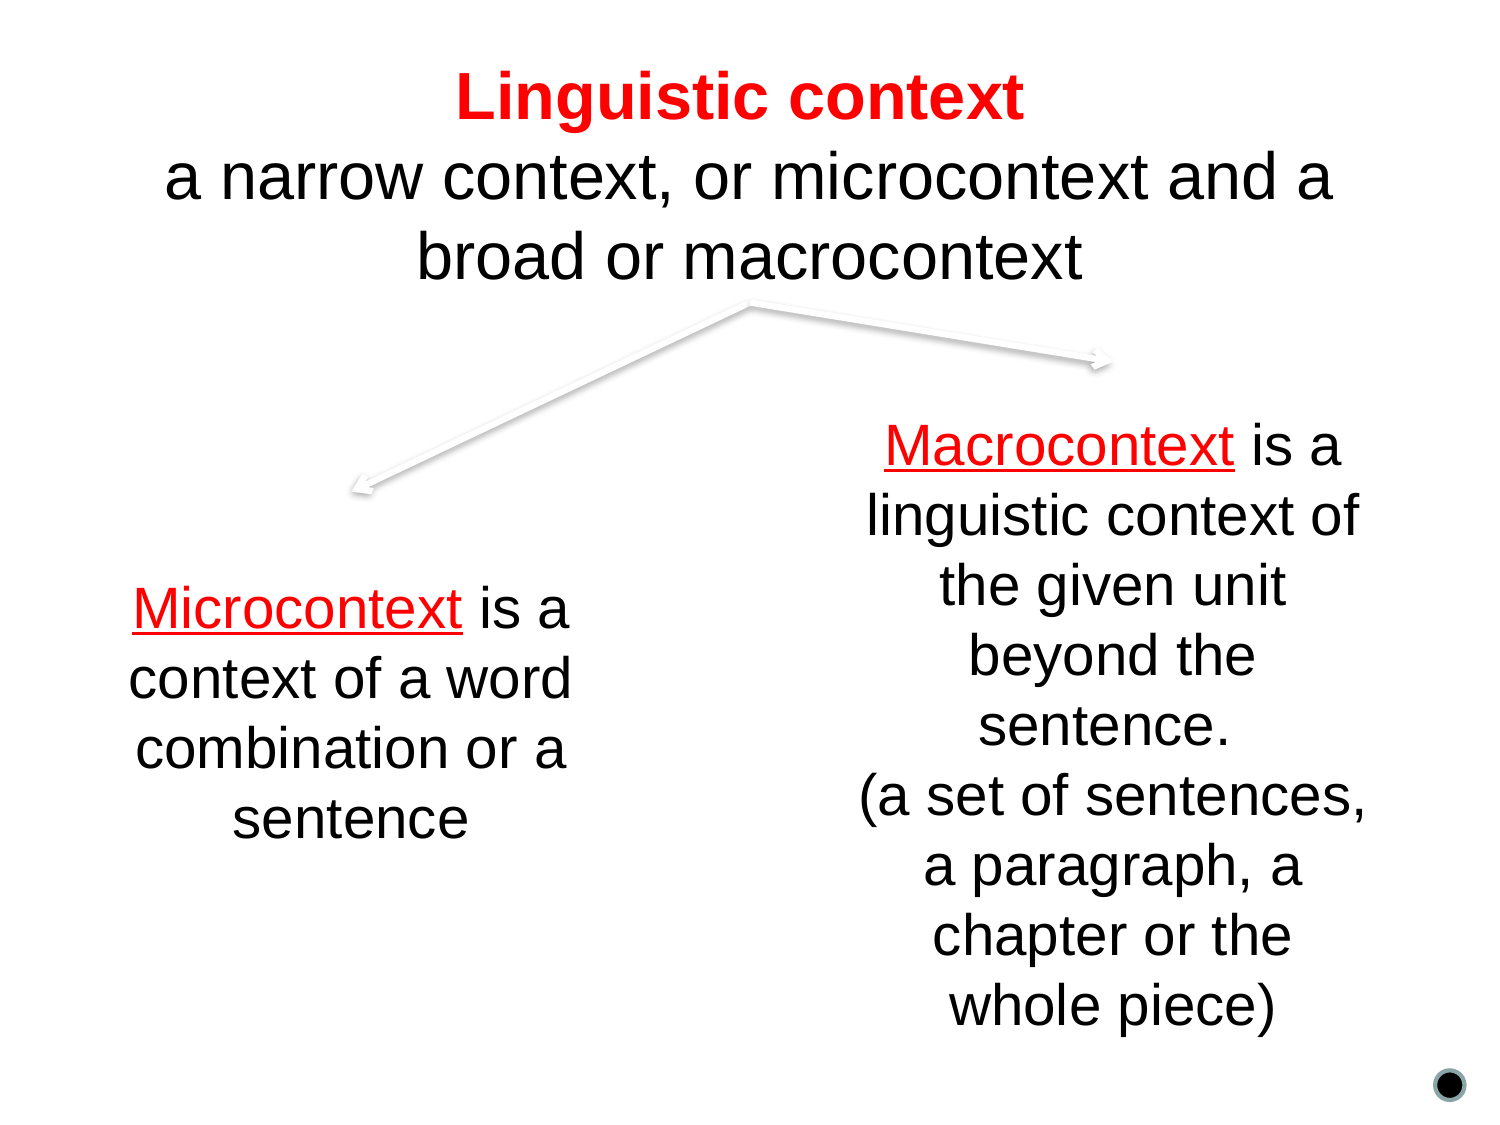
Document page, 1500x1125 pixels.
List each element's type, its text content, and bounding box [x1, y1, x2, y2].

text_box [1433, 1068, 1467, 1103]
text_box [46, 302, 747, 929]
text_box Linguistic context a narrow context, or microcontext and a broad or macrocontext [44, 40, 1455, 304]
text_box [749, 302, 1418, 1083]
